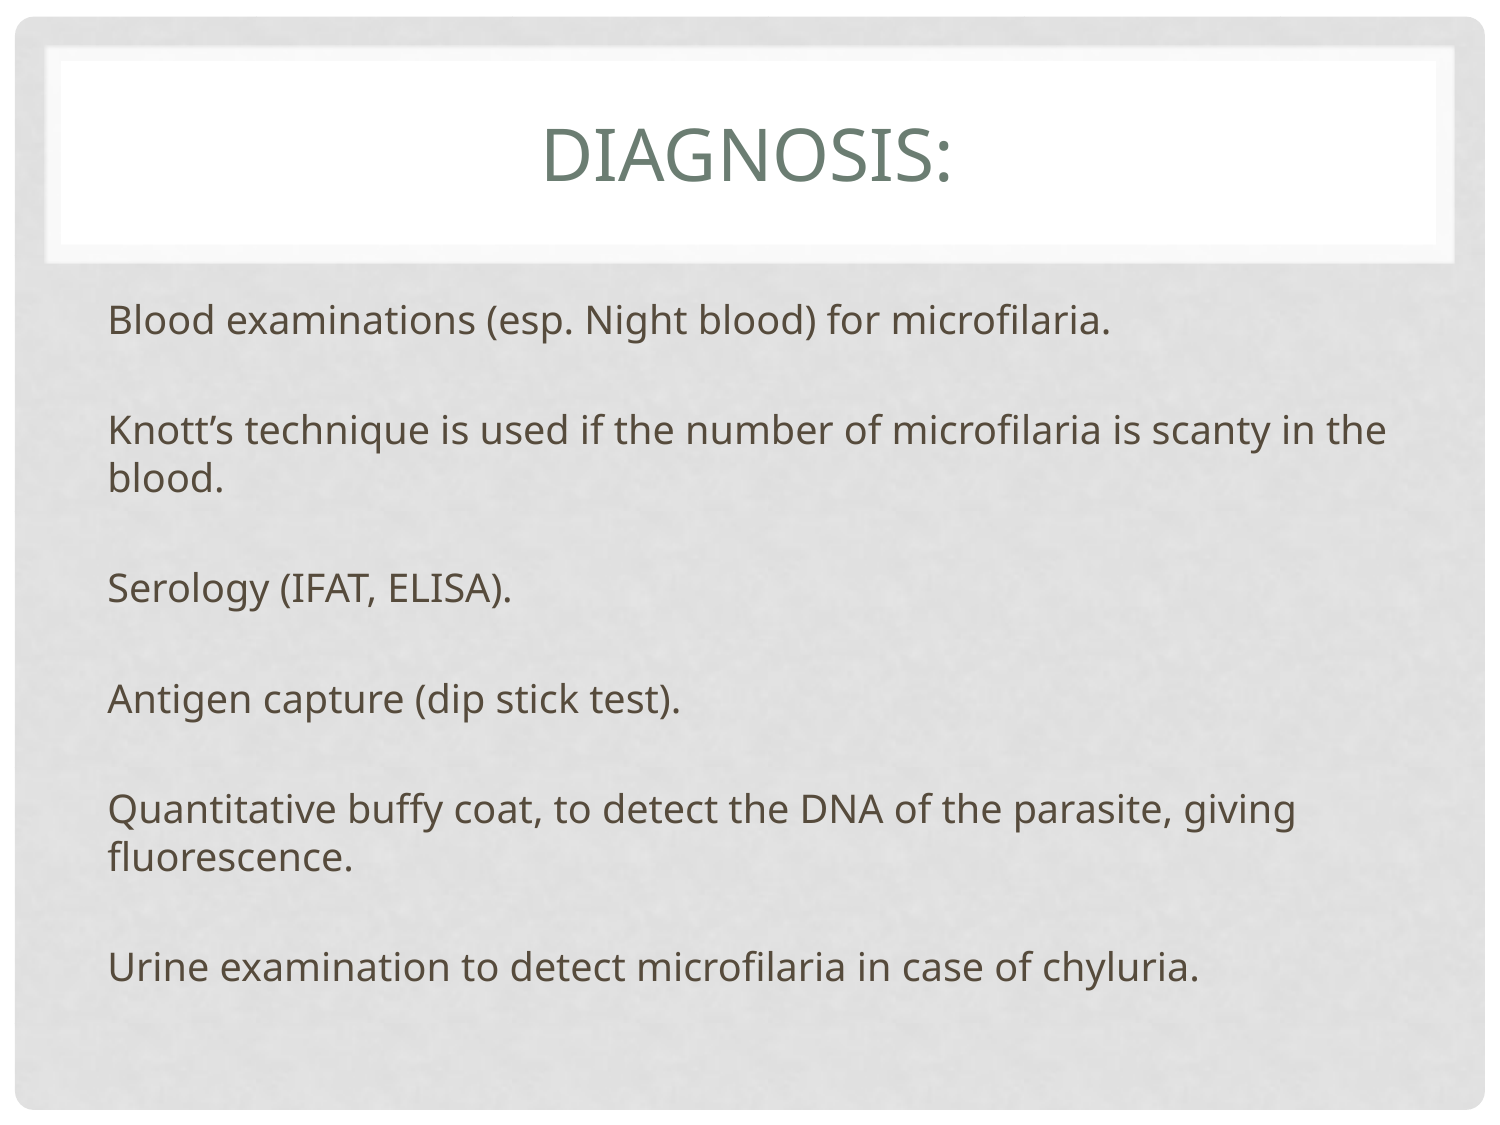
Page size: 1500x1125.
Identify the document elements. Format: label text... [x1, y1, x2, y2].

list Blood examinations (esp. Night blood) for microfilaria. Knott’s technique is used if the number of microfilaria is scanty in the blood. Serology (IFAT, ELISA). Antigen capture (dip stick test). Quantitative buffy coat, to detect the DNA of the parasite, giving fluorescence. Urine examination to detect microfilaria in case of chyluria. [75, 287, 1425, 1005]
title Diagnosis: [69, 66, 1425, 238]
